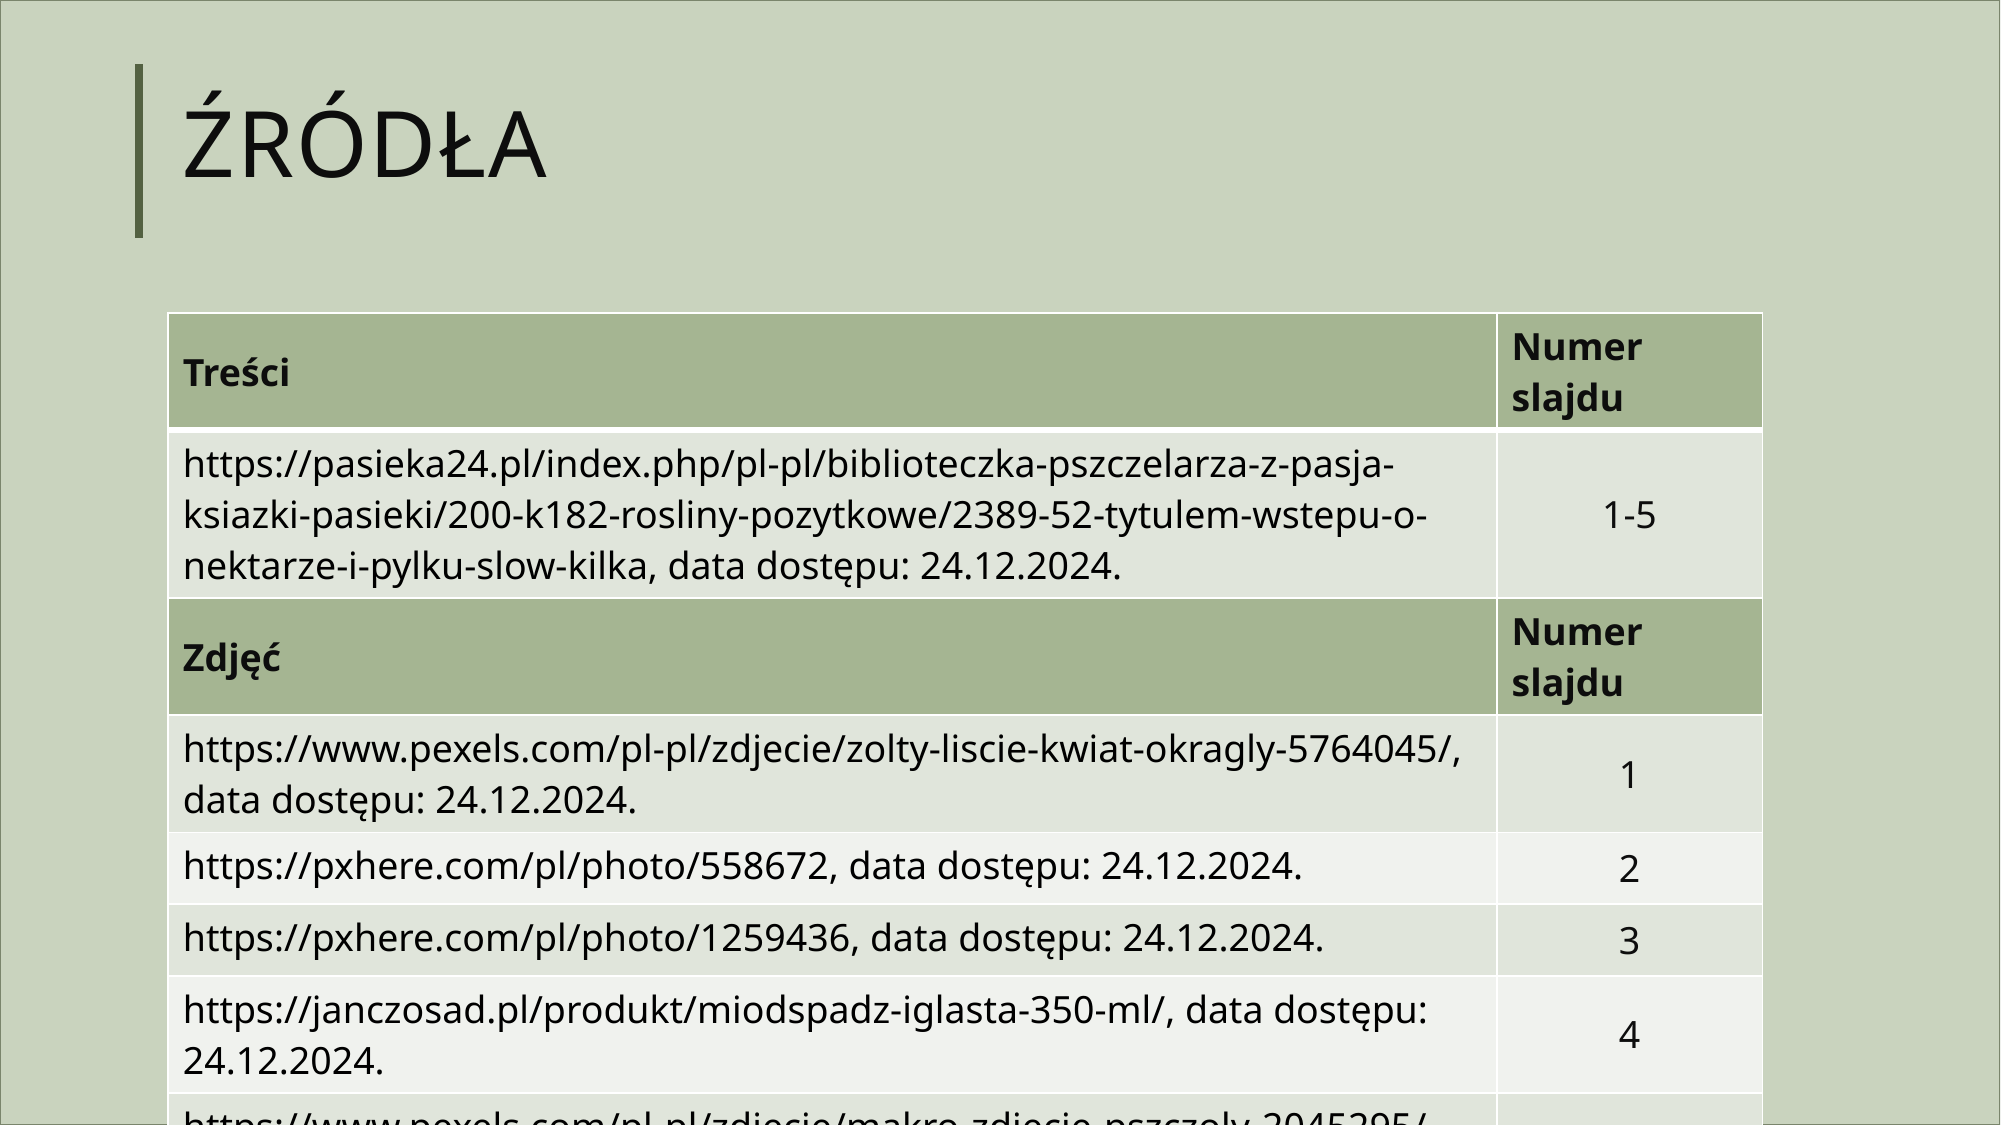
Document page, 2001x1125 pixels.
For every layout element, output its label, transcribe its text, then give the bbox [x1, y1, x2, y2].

table_cell Zdjęć [169, 599, 1496, 714]
table_cell 2 [1498, 833, 1762, 903]
table_cell https://pxhere.com/pl/photo/1259436, data dostępu: 24.12.2024. [169, 905, 1496, 975]
table_header Numer slajdu [1498, 314, 1762, 427]
table_cell https://www.pexels.com/pl-pl/zdjecie/makro-zdjecie-pszczoly-2045295/, data dostępu: 24.12.2024. [169, 1094, 1496, 1125]
table_cell https://pasieka24.pl/index.php/pl-pl/biblioteczka-pszczelarza-z-pasja-ksiazki-pasieki/200-k182-rosliny-pozytkowe/2389-52-tytulem-wstepu-o-nektarze-i-pylku-slow-kilka, data dostępu: 24.12.2024. [169, 433, 1496, 597]
table_cell 3 [1498, 905, 1762, 975]
table_header Treści [169, 314, 1496, 427]
table_cell https://pxhere.com/pl/photo/558672, data dostępu: 24.12.2024. [169, 833, 1496, 903]
table_cell https://www.pexels.com/pl-pl/zdjecie/zolty-liscie-kwiat-okragly-5764045/, data dostępu: 24.12.2024. [169, 716, 1496, 832]
table_cell Numer slajdu [1498, 599, 1762, 714]
table_cell 4 [1498, 977, 1762, 1092]
table_cell https://janczosad.pl/produkt/miodspadz-iglasta-350-ml/, data dostępu: 24.12.2024. [169, 977, 1496, 1092]
table_cell 1 [1498, 716, 1762, 832]
title Źródła [168, 64, 1866, 238]
table_cell 1-5 [1498, 433, 1762, 597]
table_cell 5 [1498, 1094, 1762, 1125]
